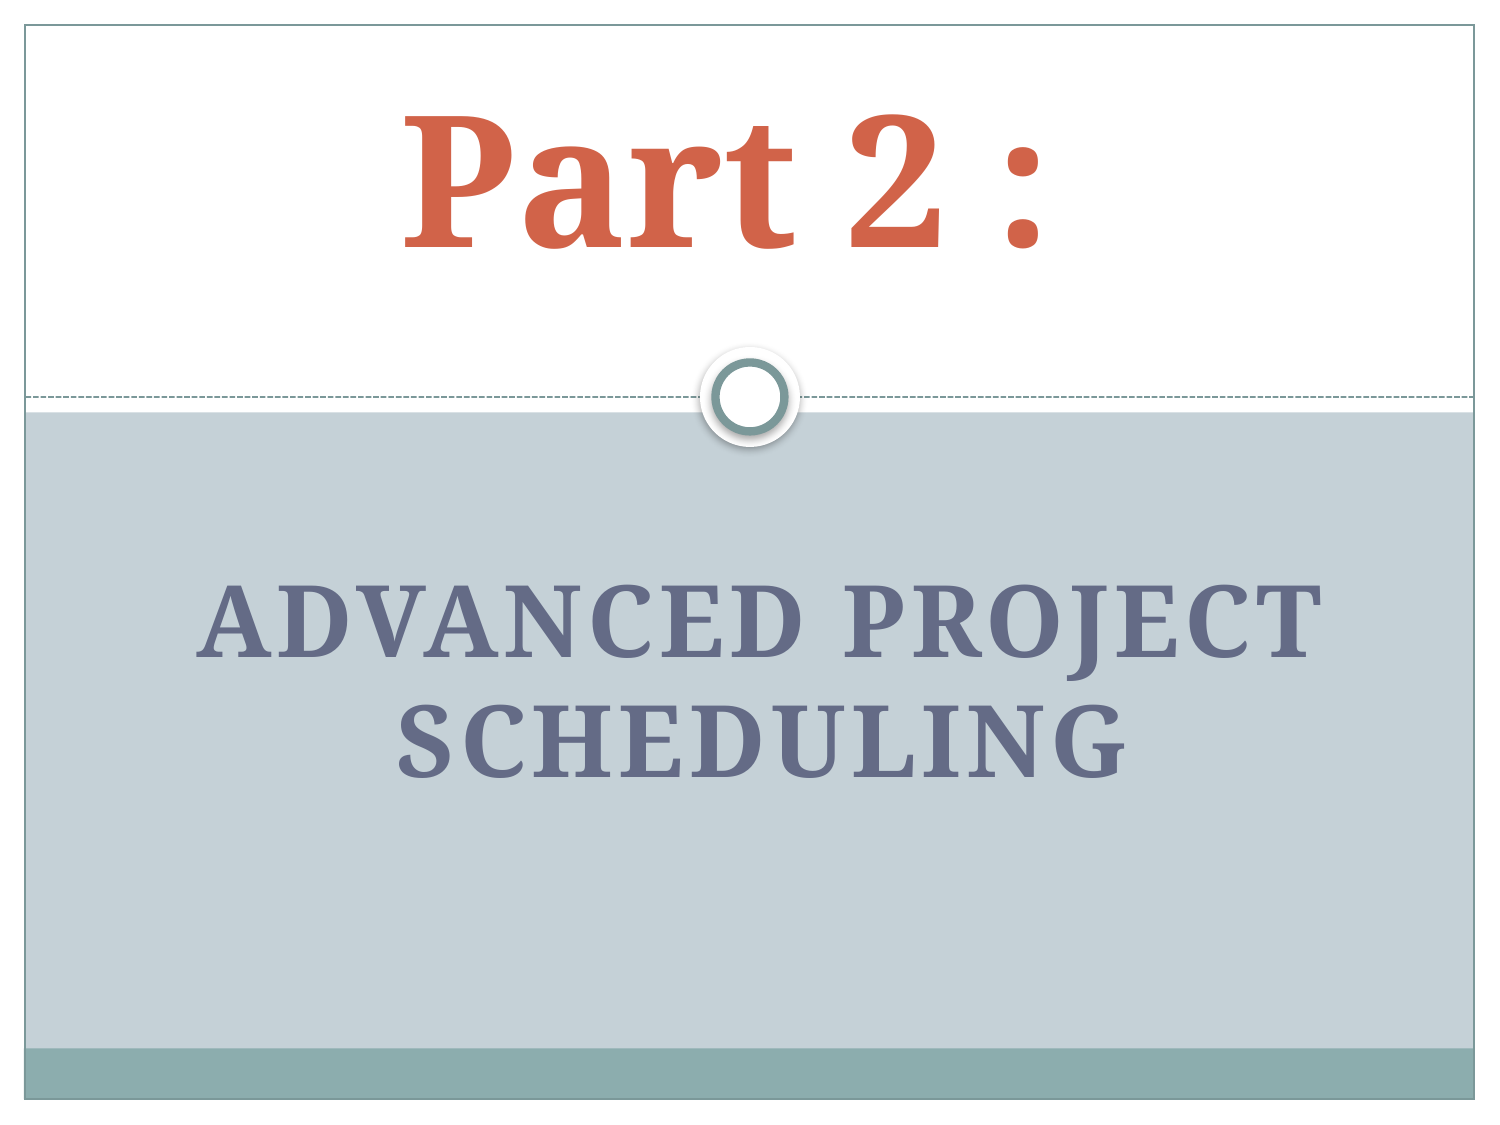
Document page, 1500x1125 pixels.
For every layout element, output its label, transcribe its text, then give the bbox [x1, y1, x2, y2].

title Part 2 : [99, 50, 1375, 292]
subtitle Advanced Project Scheduling [125, 549, 1400, 925]
